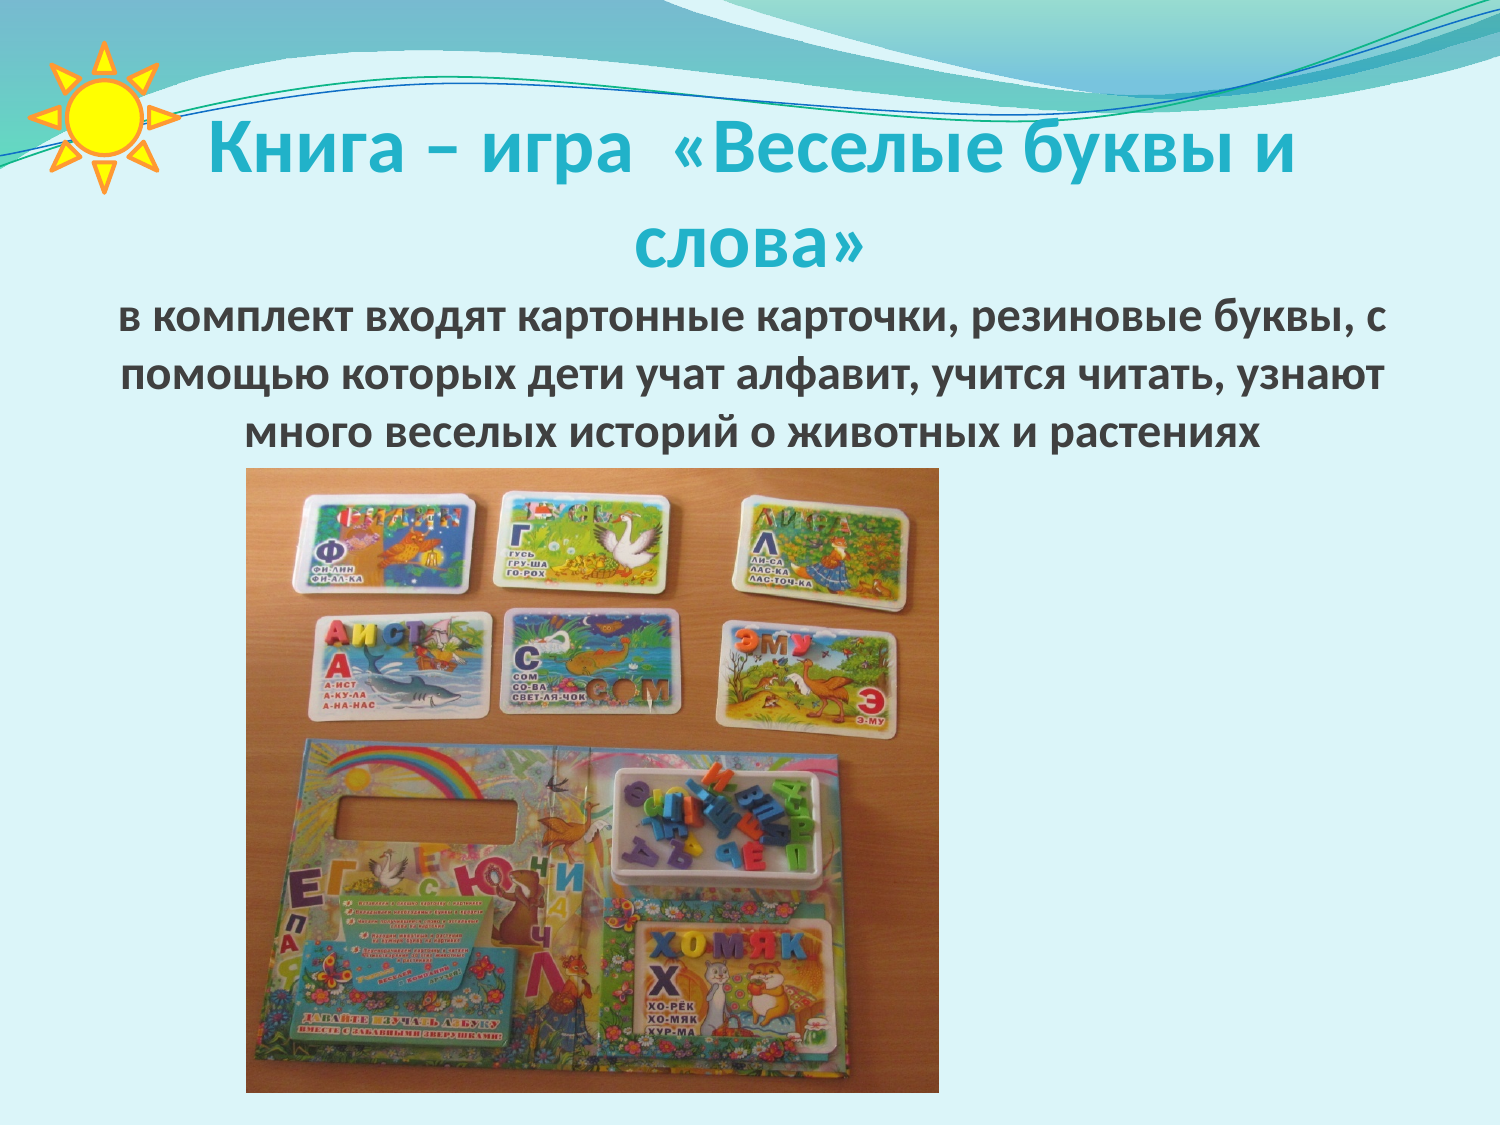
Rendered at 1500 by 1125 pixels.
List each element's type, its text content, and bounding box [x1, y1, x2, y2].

picture [245, 467, 940, 1094]
text_box [126, 62, 160, 96]
text_box [49, 139, 83, 173]
text_box [64, 78, 145, 158]
text_box [49, 62, 83, 96]
text_box [91, 40, 118, 76]
text_box [147, 104, 182, 131]
text_box [91, 160, 118, 195]
title Книга – игра «Веселые буквы и слова» в комплект входят картонные карточки, резиновые буквы, с помощью которых дети учат алфавит, учится читать, узнают много веселых историй о животных и растениях [117, 93, 1393, 457]
text_box [126, 139, 160, 173]
text_box [27, 104, 62, 131]
